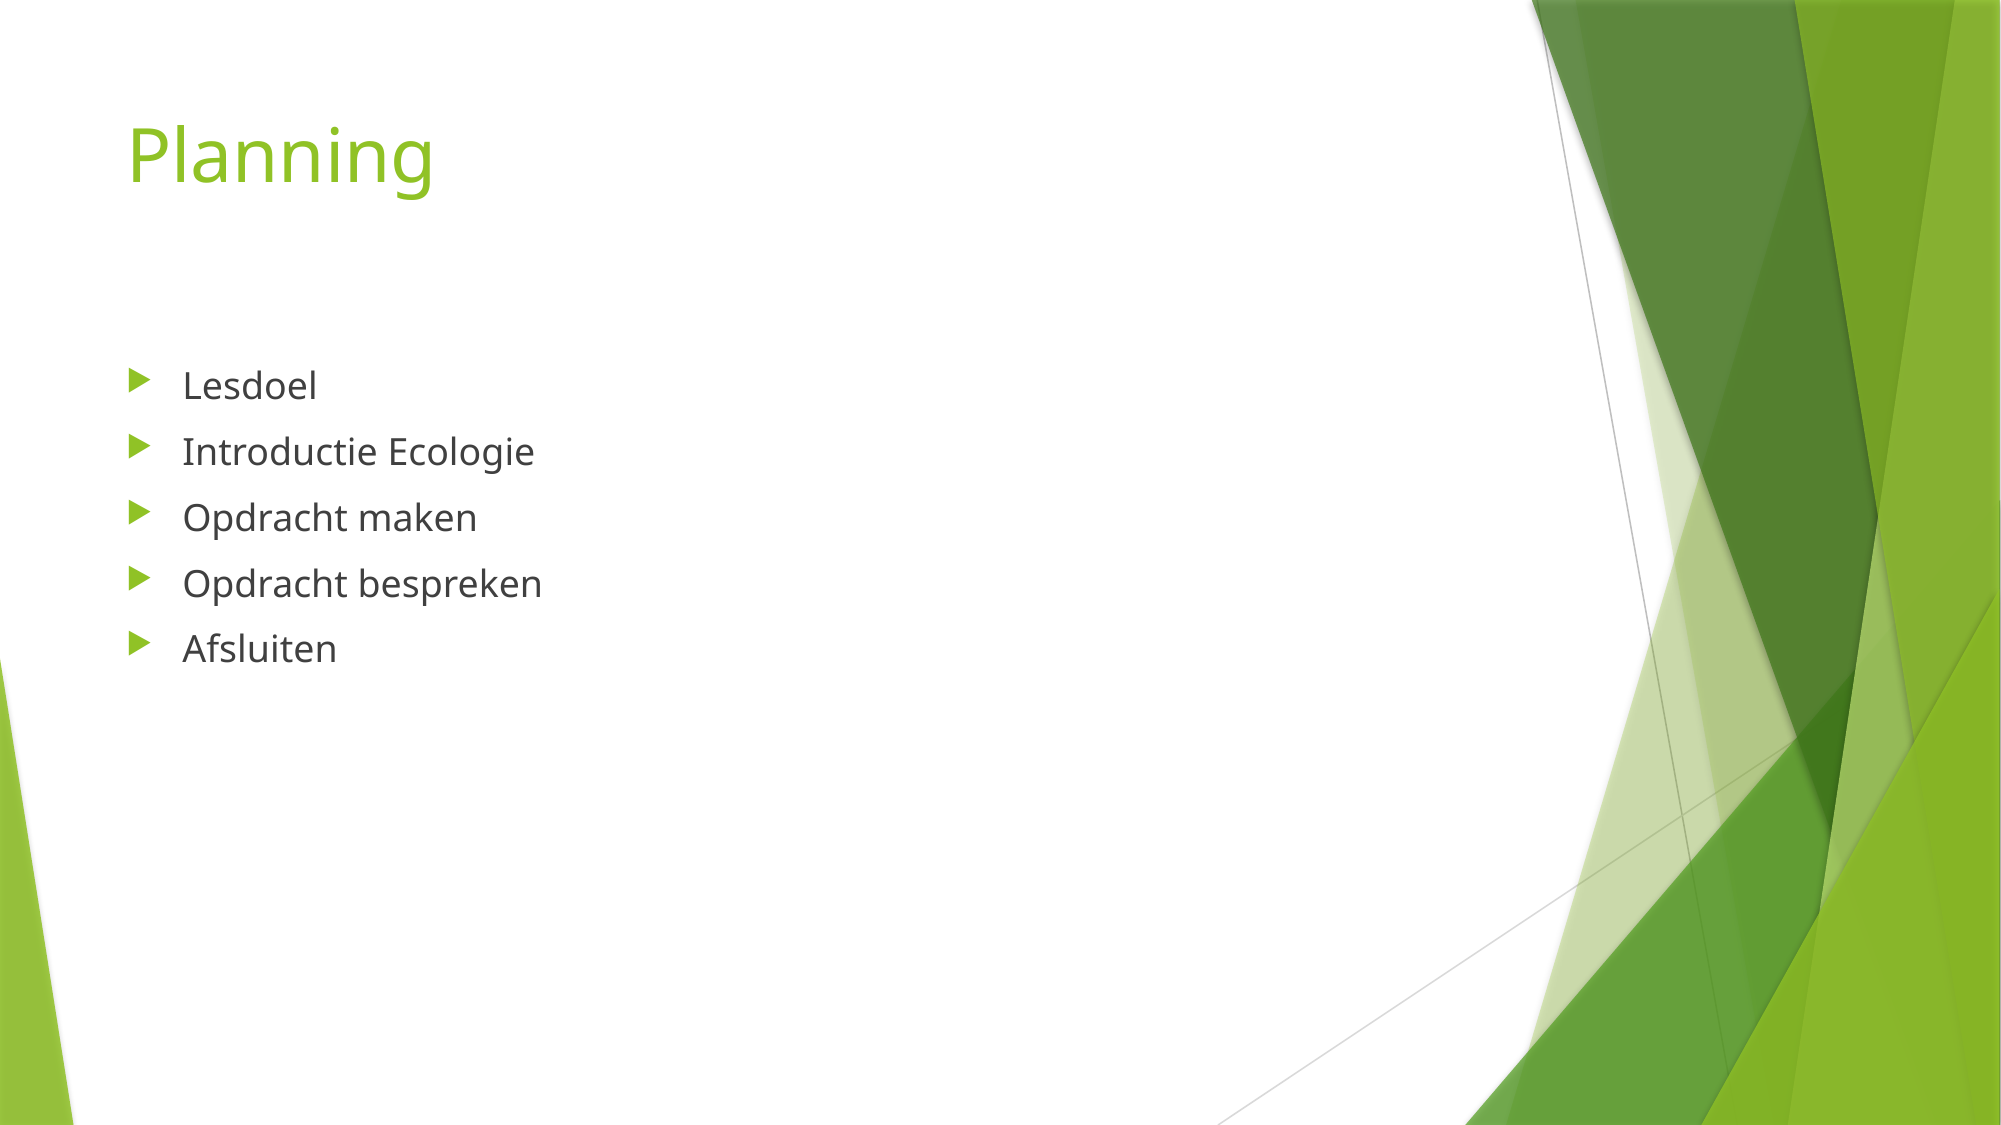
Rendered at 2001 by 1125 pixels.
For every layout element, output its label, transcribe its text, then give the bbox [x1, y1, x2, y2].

list Lesdoel Introductie Ecologie Opdracht maken Opdracht bespreken Afsluiten [111, 354, 1522, 992]
title Planning [111, 99, 1522, 317]
